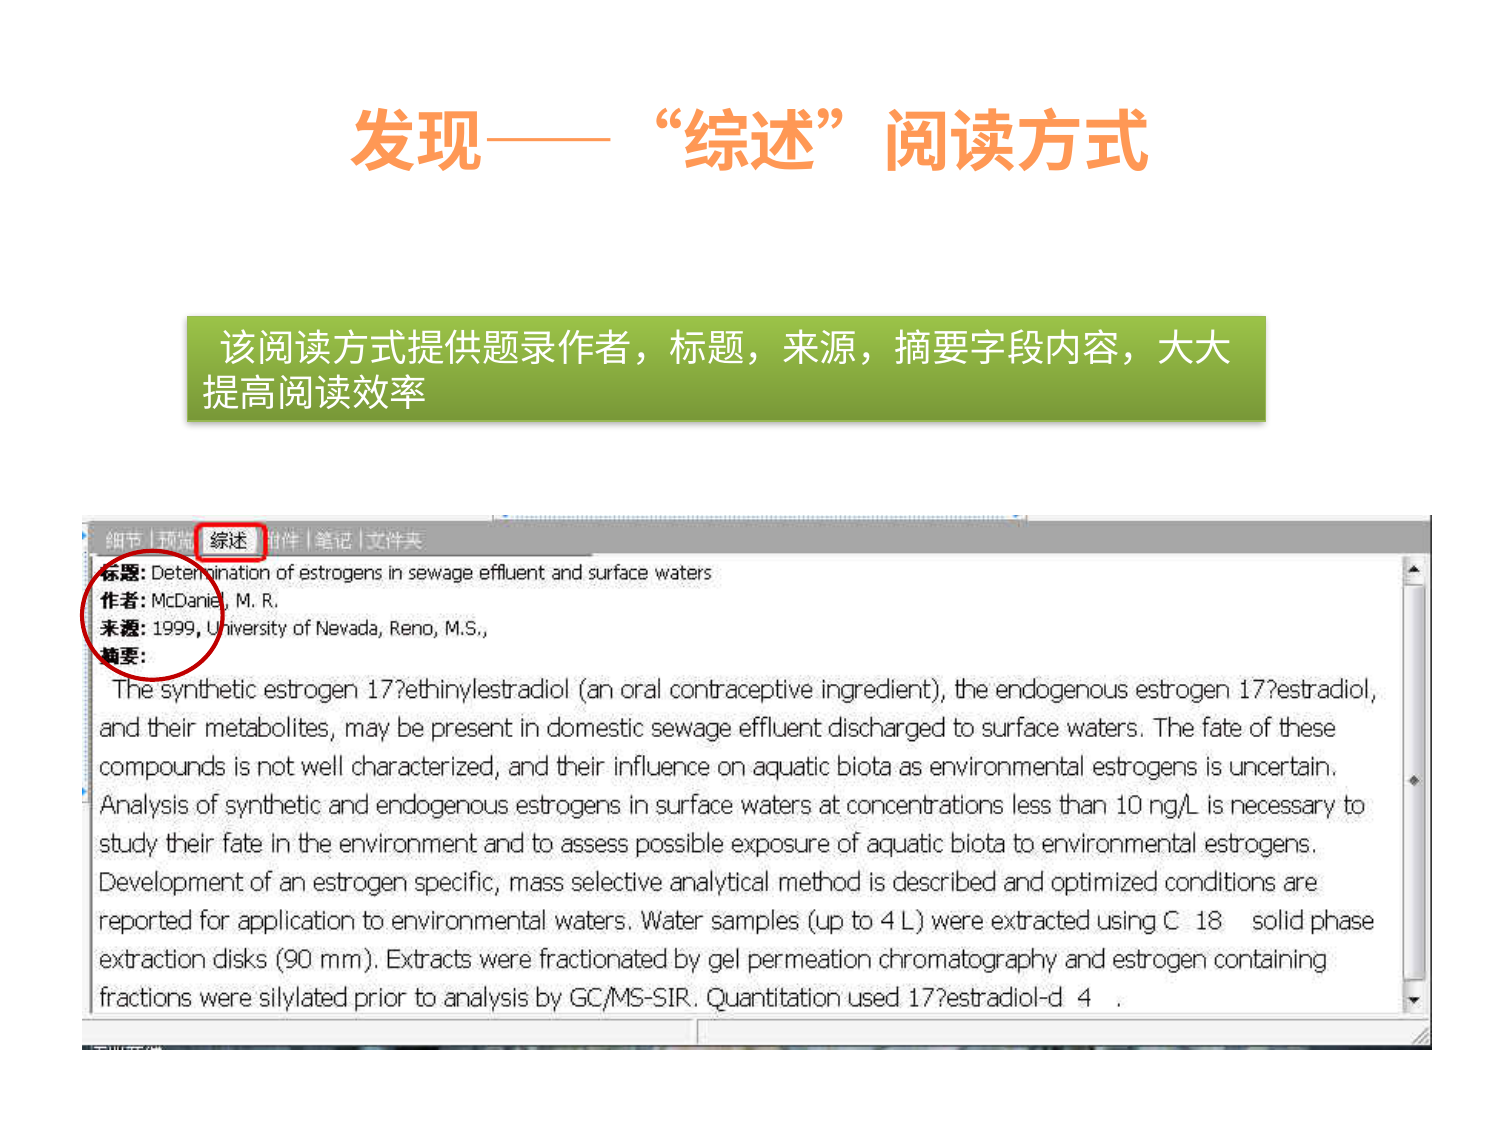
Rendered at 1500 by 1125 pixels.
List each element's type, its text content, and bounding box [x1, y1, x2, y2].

text_box 该阅读方式提供题录作者，标题，来源，摘要字段内容，大大提高阅读效率 [187, 316, 1266, 422]
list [81, 515, 1433, 1050]
title 发现——“综述”阅读方式 [75, 45, 1425, 233]
